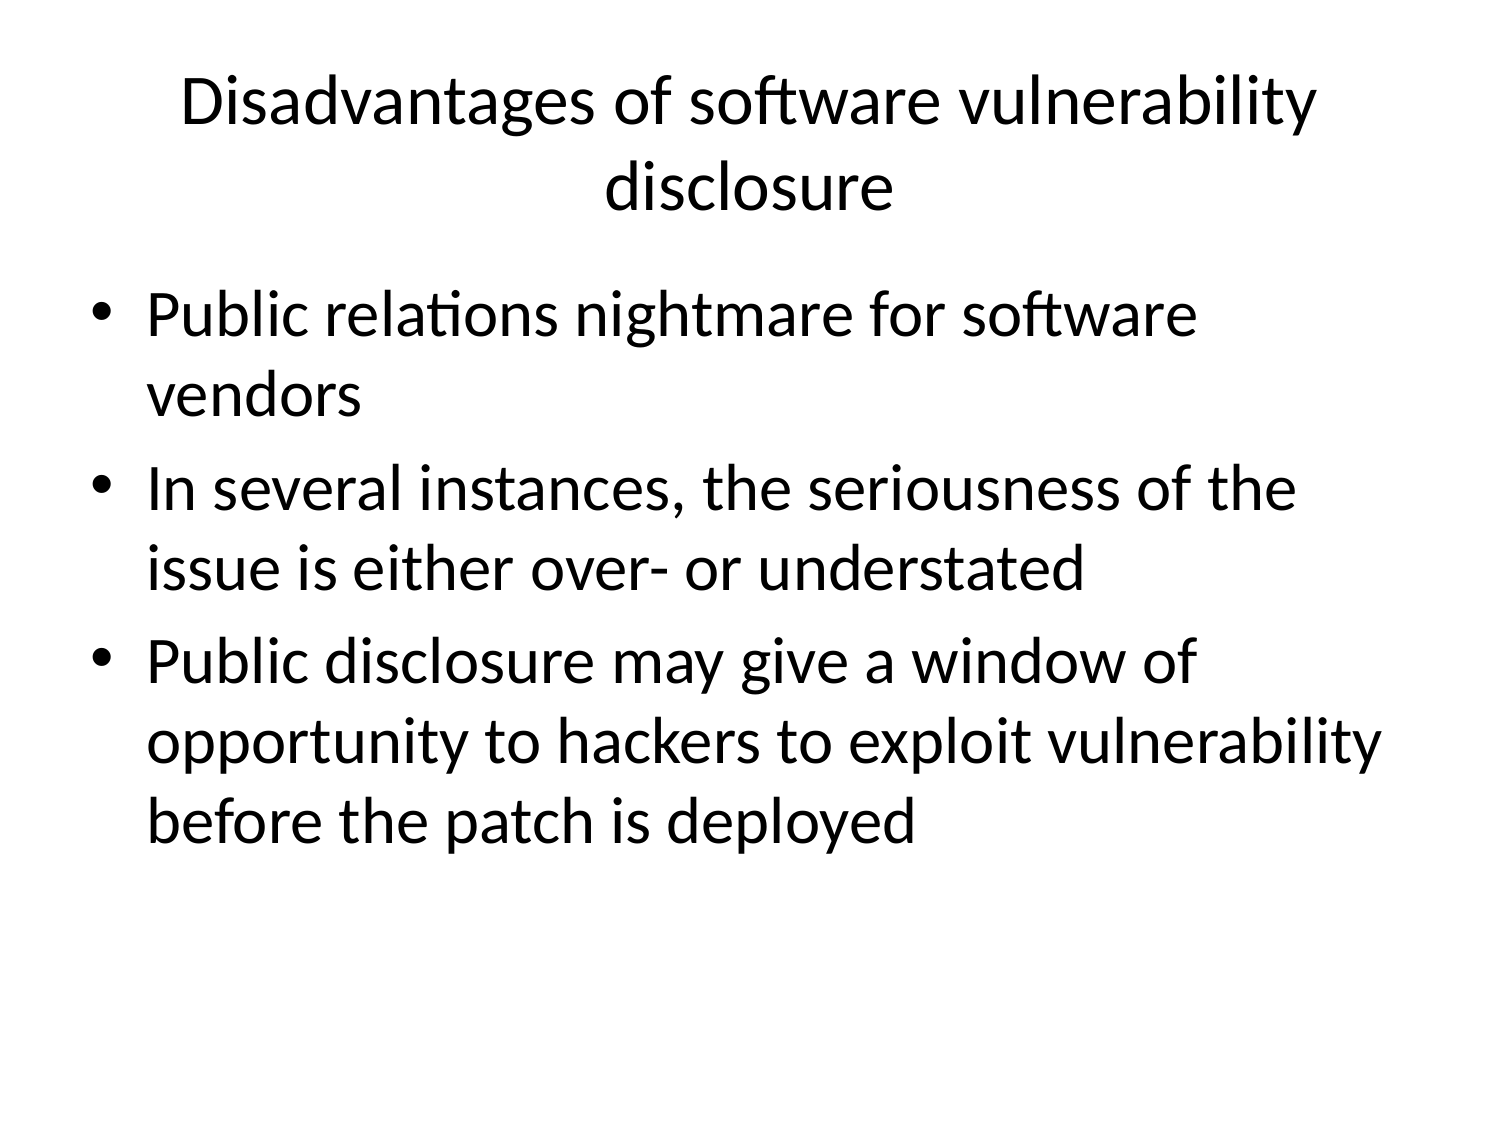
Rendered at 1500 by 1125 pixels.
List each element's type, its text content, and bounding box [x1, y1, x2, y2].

title Disadvantages of software vulnerability disclosure [75, 45, 1425, 233]
list Public relations nightmare for software vendors In several instances, the seriousness of the issue is either over- or understated Public disclosure may give a window of opportunity to hackers to exploit vulnerability before the patch is deployed [75, 262, 1425, 1005]
